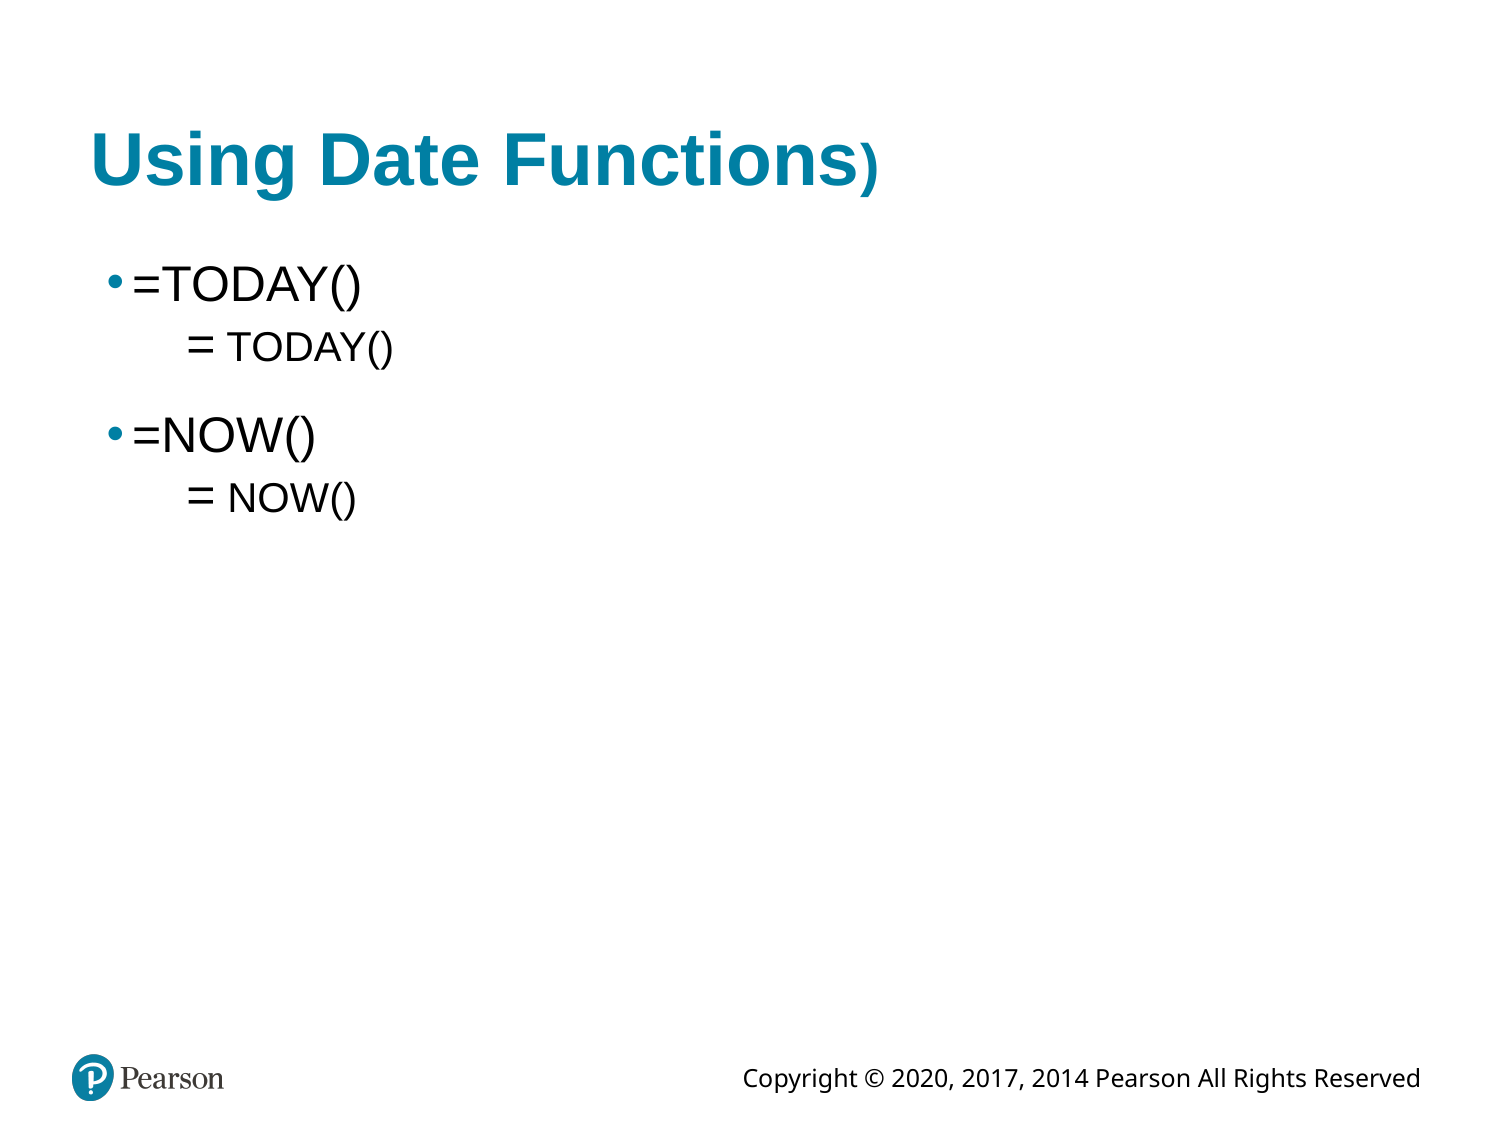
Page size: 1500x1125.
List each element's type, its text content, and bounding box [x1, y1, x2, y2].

picture [72, 1054, 88, 1070]
picture [72, 1087, 83, 1101]
picture [98, 1054, 224, 1101]
title Using Date Functions) [75, 35, 1425, 216]
picture [80, 1063, 106, 1088]
list =TODAY() = TODAY() =NOW() = NOW() [75, 236, 1426, 991]
